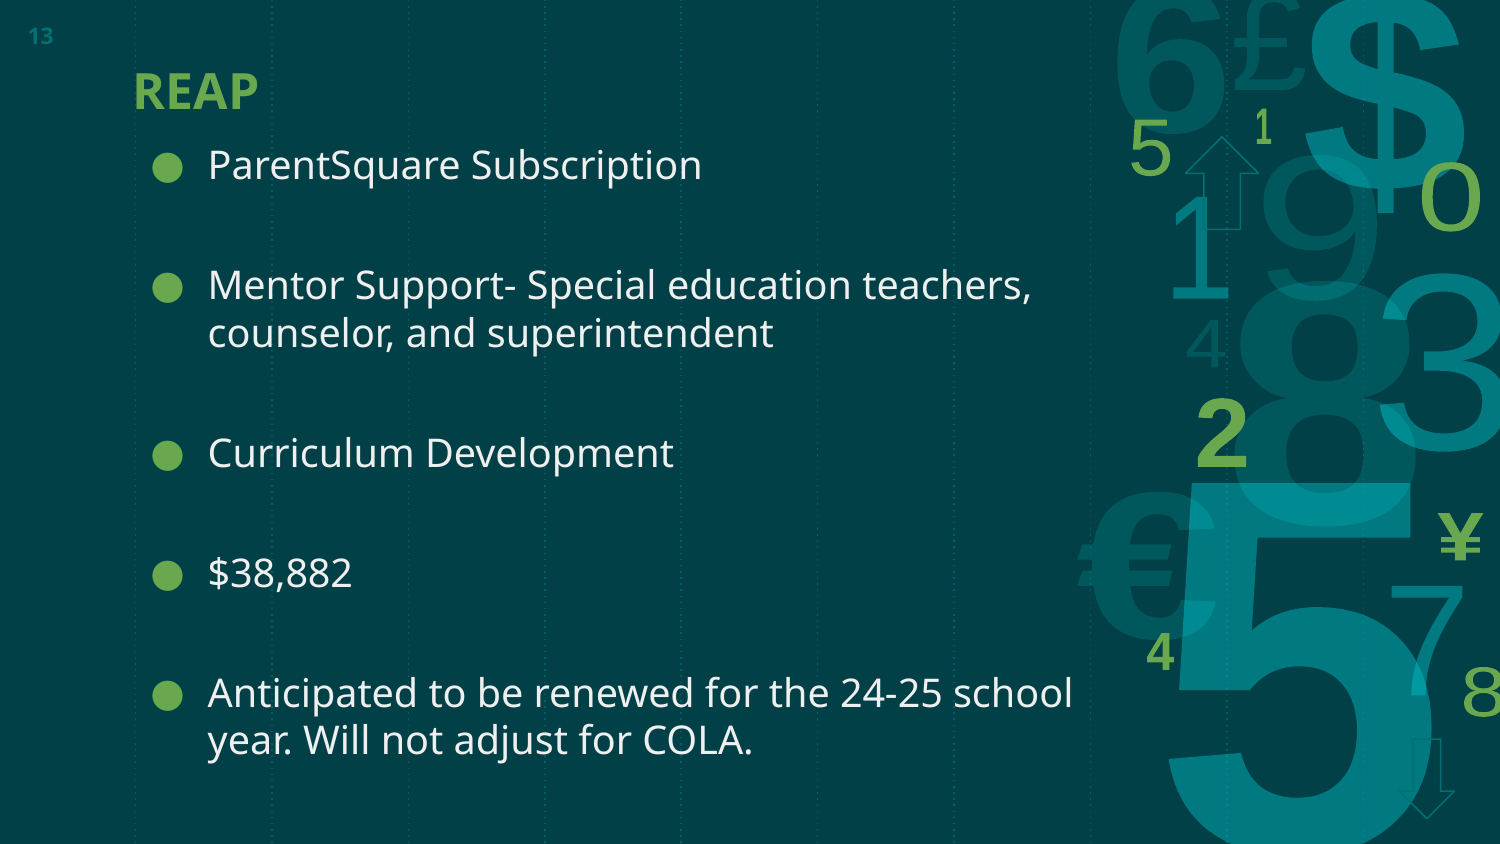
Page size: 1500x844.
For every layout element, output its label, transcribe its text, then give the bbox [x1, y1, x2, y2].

title REAP [117, 20, 966, 124]
list ParentSquare Subscription Mentor Support- Special education teachers, counselor, and superintendent Curriculum Development $38,882 Anticipated to be renewed for the 24-25 school year. Will not adjust for COLA. [117, 124, 1126, 805]
slide_number ‹#› [12, 6, 103, 66]
